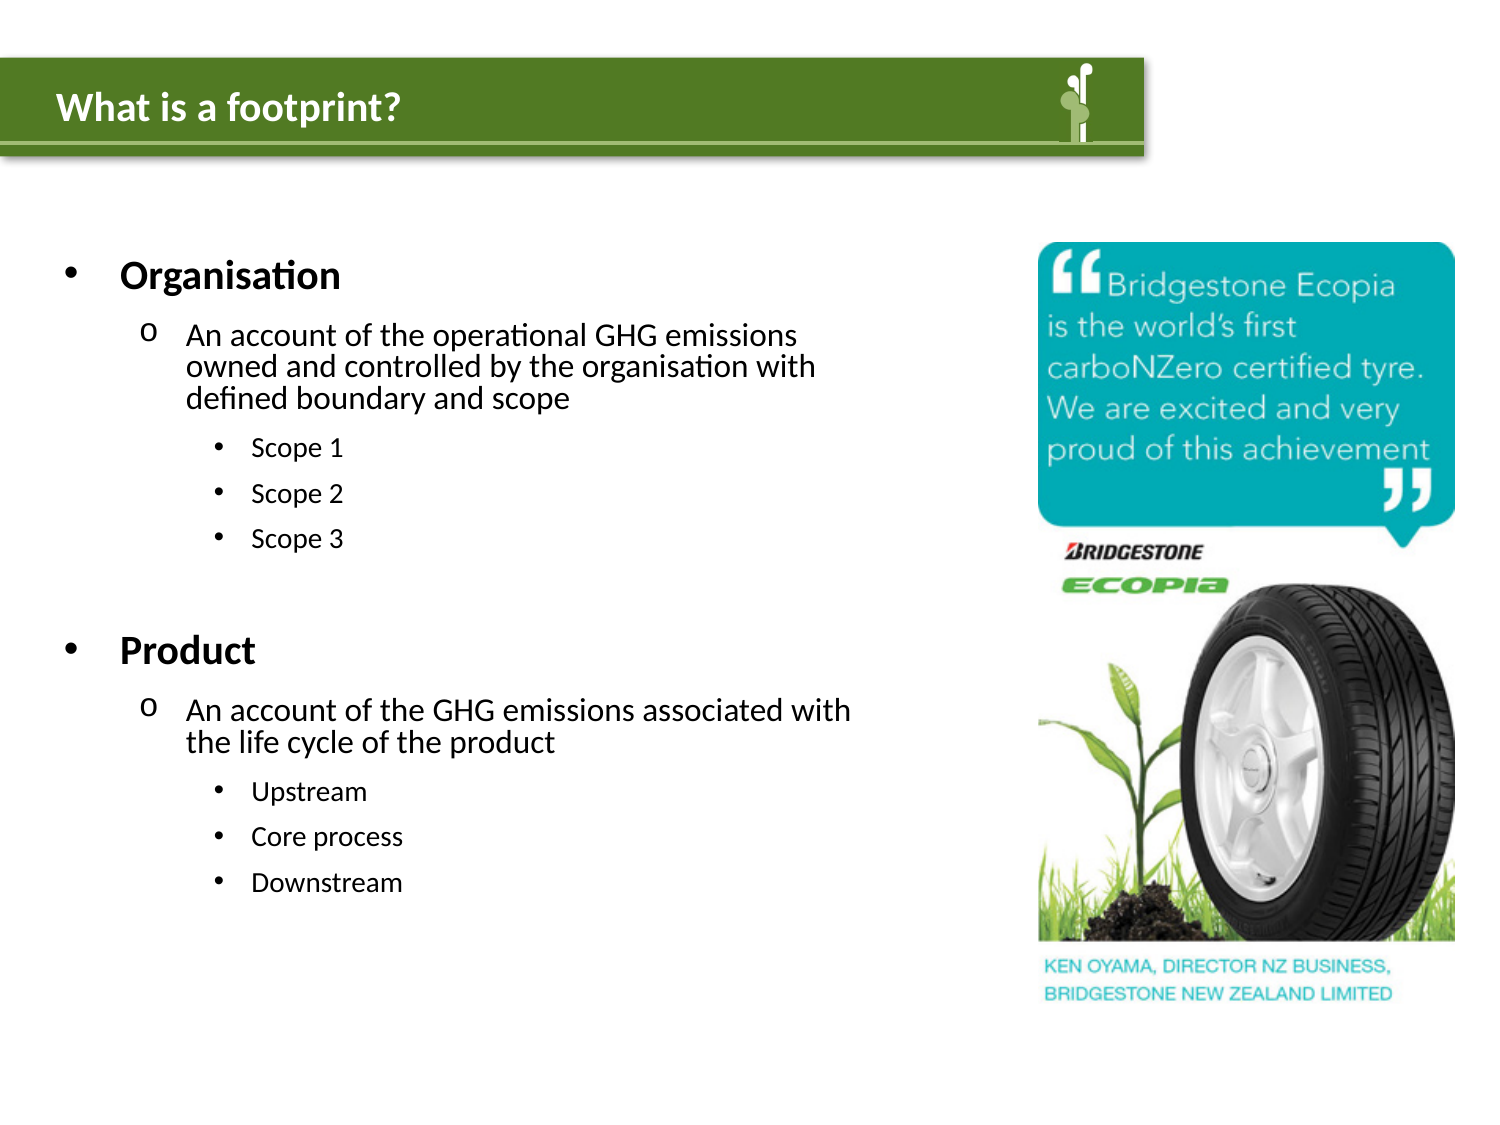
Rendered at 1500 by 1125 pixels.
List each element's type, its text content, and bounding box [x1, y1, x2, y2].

picture [1038, 242, 1455, 1028]
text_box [0, 57, 1145, 157]
text_box Organisation An account of the operational GHG emissions owned and controlled by the organisation with defined boundary and scope Scope 1 Scope 2 Scope 3 Product An account of the GHG emissions associated with the life cycle of the product Upstream Core process Downstream [49, 181, 914, 924]
